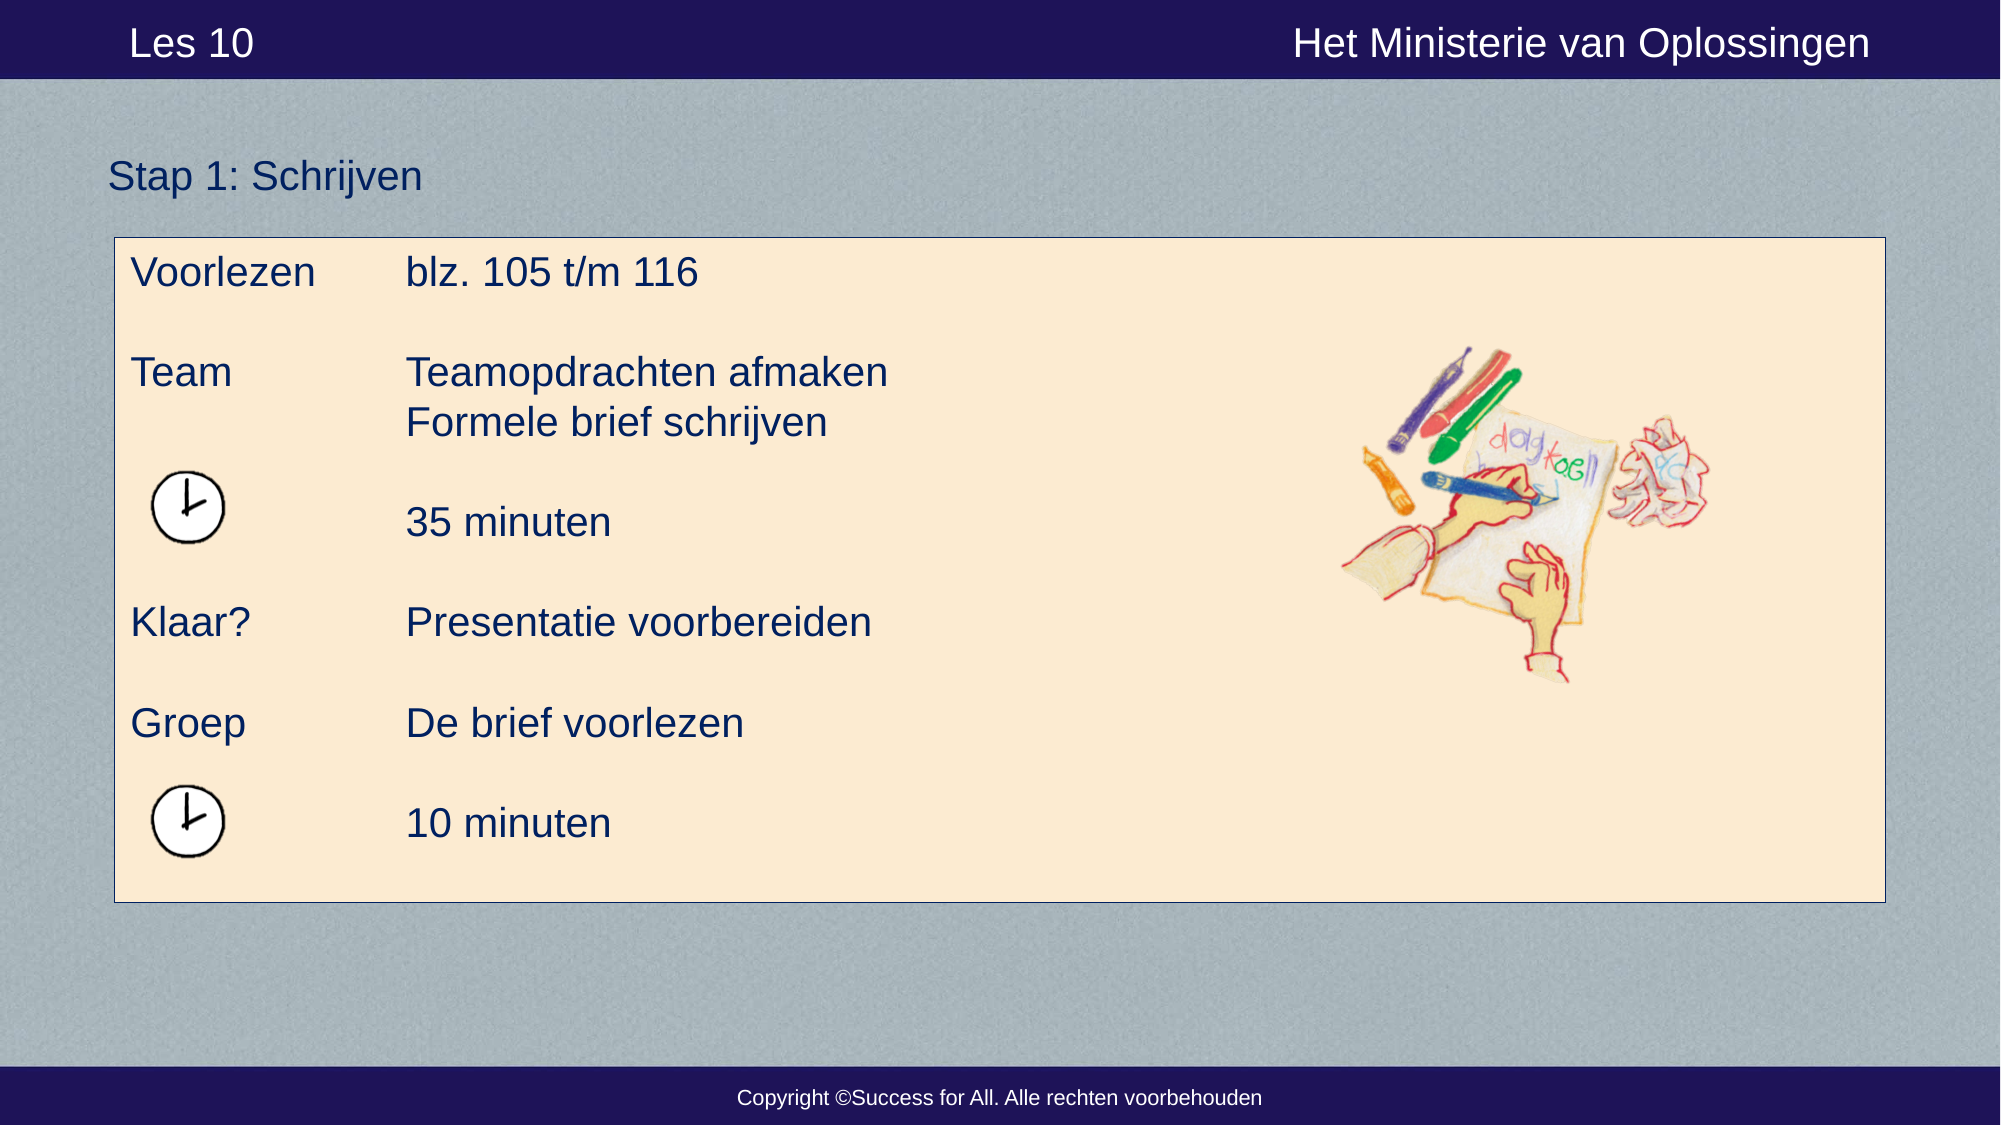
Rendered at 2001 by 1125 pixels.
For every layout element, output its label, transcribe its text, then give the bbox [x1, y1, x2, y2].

text_box Stap 1: Schrijven [92, 141, 886, 207]
text_box Voorlezen blz. 105 t/m 116 Team Teamopdrachten afmaken Formele brief schrijven 35 minuten Klaar? Presentatie voorbereiden Groep De brief voorlezen 10 minuten [114, 237, 1886, 903]
text_box Les 10 [114, 8, 354, 73]
text_box Het Ministerie van Oplossingen [999, 8, 1886, 73]
text_box Copyright ©Success for All. Alle rechten voorbehouden [0, 1076, 2000, 1125]
picture [0, 0, 2001, 1125]
